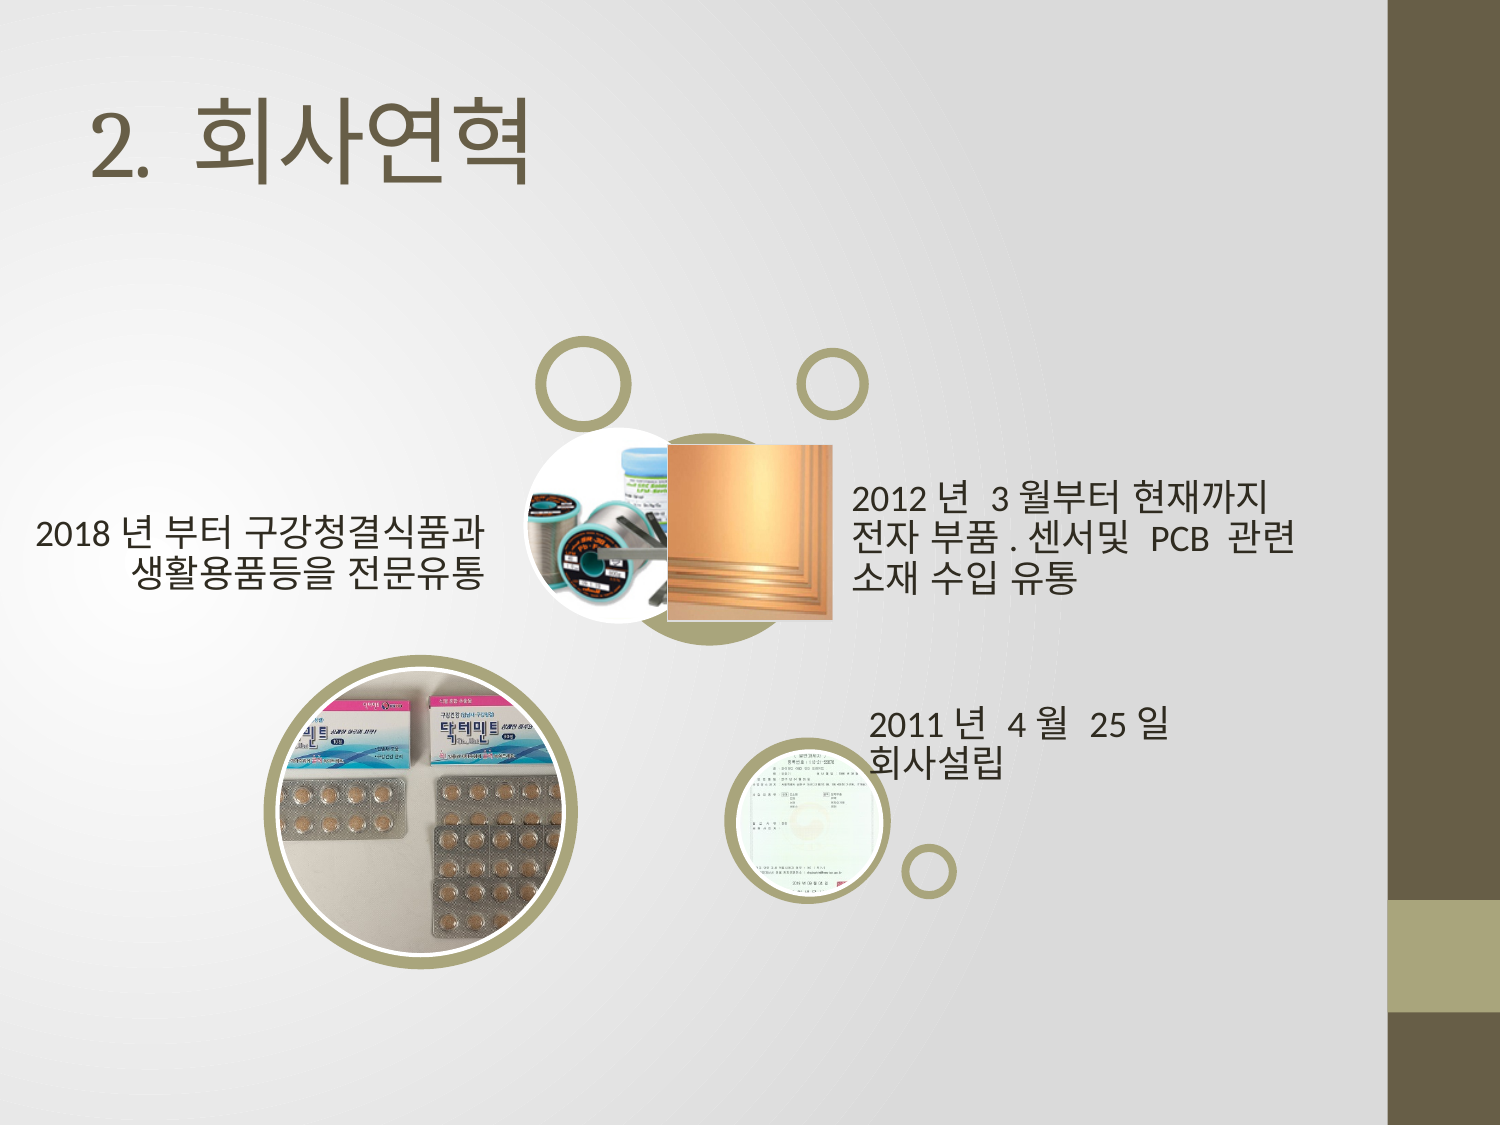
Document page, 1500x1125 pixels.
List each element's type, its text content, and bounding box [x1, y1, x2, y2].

picture [666, 443, 834, 622]
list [28, 242, 1326, 1051]
title 2. 회사연혁 [75, 45, 1325, 233]
